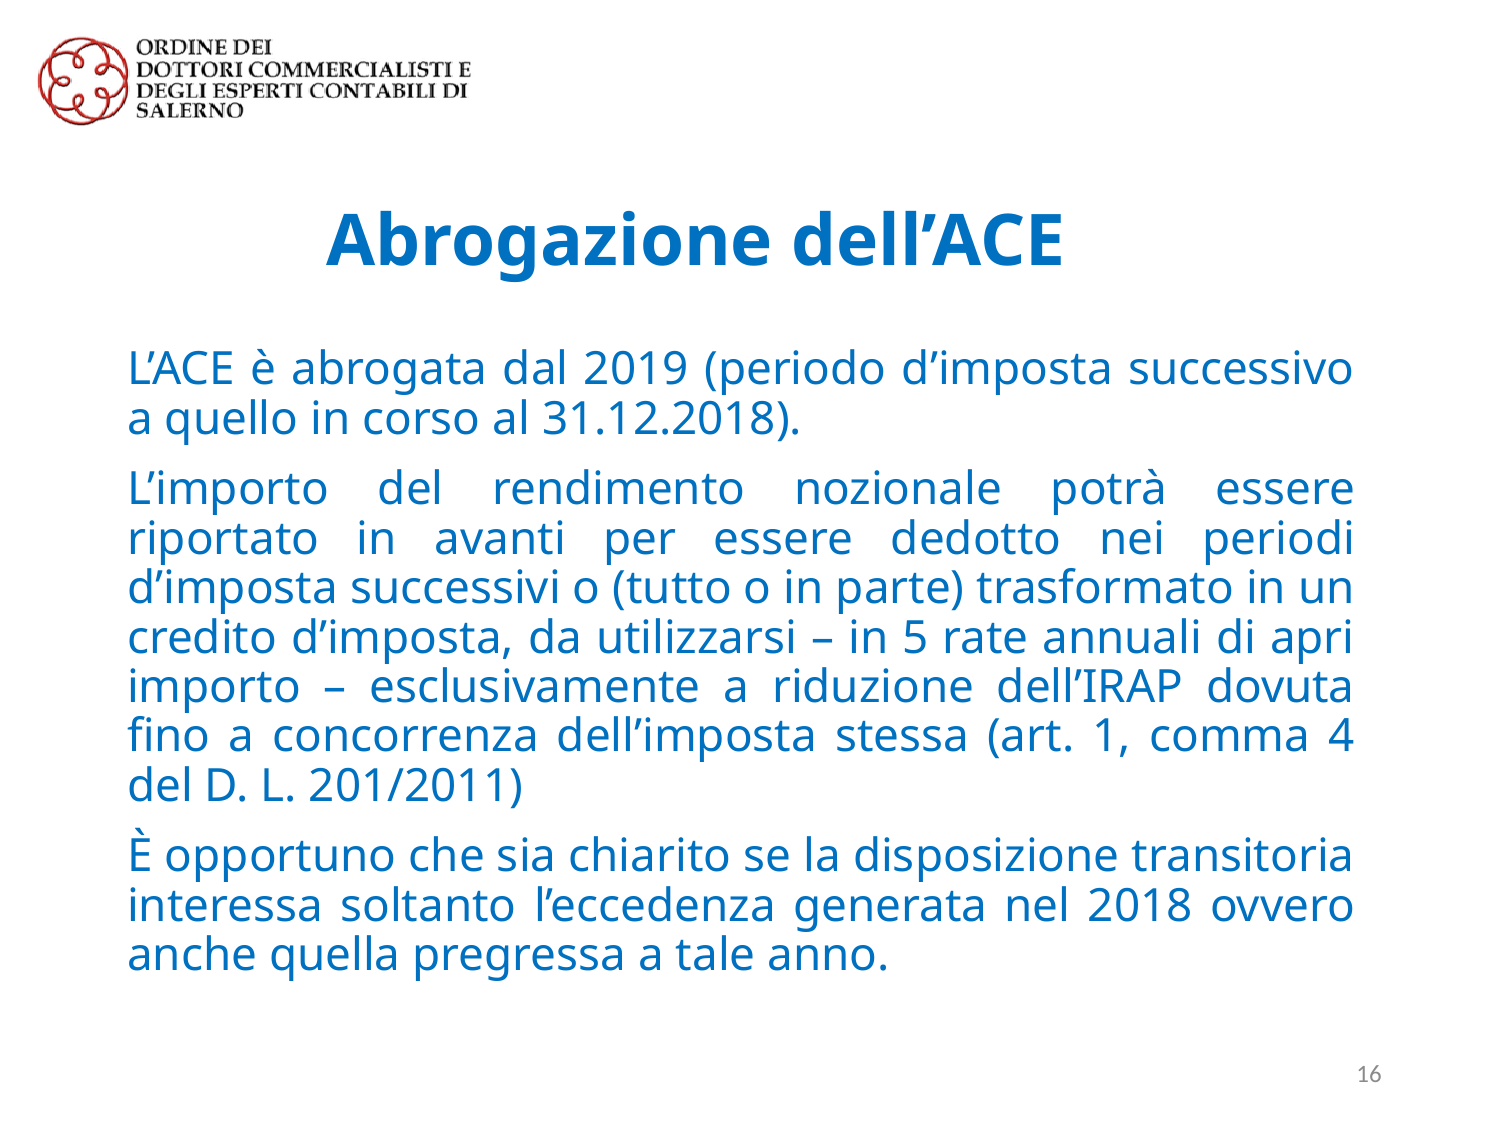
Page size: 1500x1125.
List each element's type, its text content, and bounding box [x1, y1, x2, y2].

subtitle L’ACE è abrogata dal 2019 (periodo d’imposta successivo a quello in corso al 31.12.2018). L’importo del rendimento nozionale potrà essere riportato in avanti per essere dedotto nei periodi d’imposta successivi o (tutto o in parte) trasformato in un credito d’imposta, da utilizzarsi – in 5 rate annuali di apri importo – esclusivamente a riduzione dell’IRAP dovuta fino a concorrenza dell’imposta stessa (art. 1, comma 4 del D. L. 201/2011) È opportuno che sia chiarito se la disposizione transitoria interessa soltanto l’eccedenza generata nel 2018 ovvero anche quella pregressa a tale anno. [112, 338, 1371, 1047]
picture [29, 29, 479, 127]
slide_number 16 [1059, 1042, 1397, 1103]
title Abrogazione dell’ACE [58, 196, 1334, 291]
